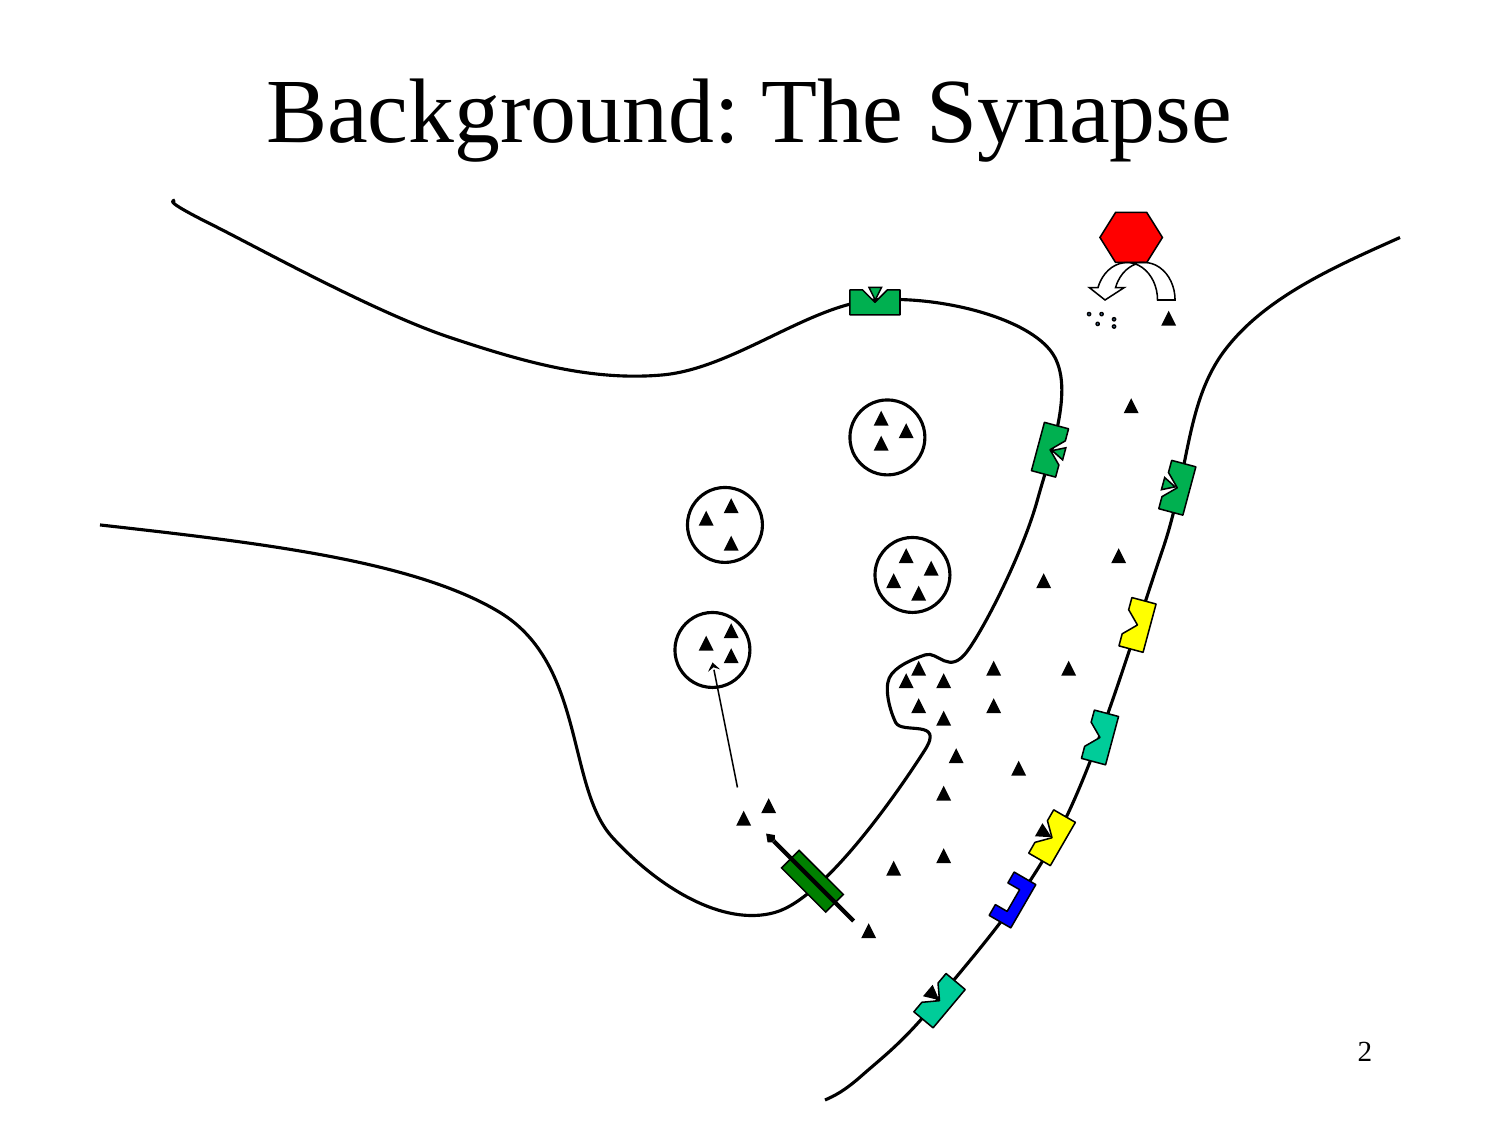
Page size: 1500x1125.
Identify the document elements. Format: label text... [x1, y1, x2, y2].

text_box [1012, 762, 1025, 775]
text_box [687, 487, 763, 563]
text_box [1062, 662, 1075, 675]
title Background: The Synapse [112, 12, 1388, 201]
text_box [887, 574, 900, 588]
text_box [1112, 549, 1125, 563]
text_box [1162, 312, 1175, 325]
text_box [99, 199, 1062, 916]
text_box [862, 924, 875, 938]
text_box [766, 833, 854, 922]
text_box [874, 412, 888, 425]
text_box [825, 648, 1130, 1101]
text_box [887, 862, 900, 875]
text_box [987, 662, 1000, 675]
text_box [699, 637, 713, 650]
text_box [874, 437, 888, 450]
text_box [912, 699, 925, 713]
text_box [937, 787, 950, 800]
text_box [674, 612, 750, 688]
text_box [899, 674, 913, 688]
text_box [924, 562, 938, 575]
text_box [1081, 710, 1119, 765]
text_box [1124, 399, 1138, 413]
text_box [724, 649, 738, 663]
text_box [724, 537, 738, 550]
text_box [1025, 436, 1077, 464]
text_box [949, 749, 963, 763]
text_box [937, 849, 950, 863]
text_box [987, 699, 1000, 713]
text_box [913, 986, 964, 1014]
text_box [849, 399, 925, 475]
text_box [699, 512, 713, 525]
text_box [1118, 597, 1157, 653]
text_box [912, 587, 925, 600]
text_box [849, 287, 901, 316]
text_box [937, 712, 950, 725]
text_box [1145, 237, 1401, 603]
text_box [1099, 212, 1163, 263]
text_box [912, 662, 925, 675]
text_box [989, 872, 1036, 928]
slide_number 2 [1074, 1024, 1388, 1101]
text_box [1150, 473, 1202, 502]
text_box [762, 799, 775, 813]
text_box [899, 549, 913, 563]
text_box [708, 662, 738, 788]
text_box [724, 499, 738, 513]
text_box [1028, 809, 1076, 866]
text_box [899, 424, 913, 438]
text_box [1036, 824, 1051, 837]
text_box [1089, 262, 1176, 300]
text_box [781, 859, 835, 913]
text_box [737, 812, 750, 825]
text_box [937, 674, 950, 688]
text_box [1037, 574, 1050, 588]
text_box [874, 537, 950, 613]
text_box [791, 850, 844, 902]
text_box [724, 624, 738, 638]
